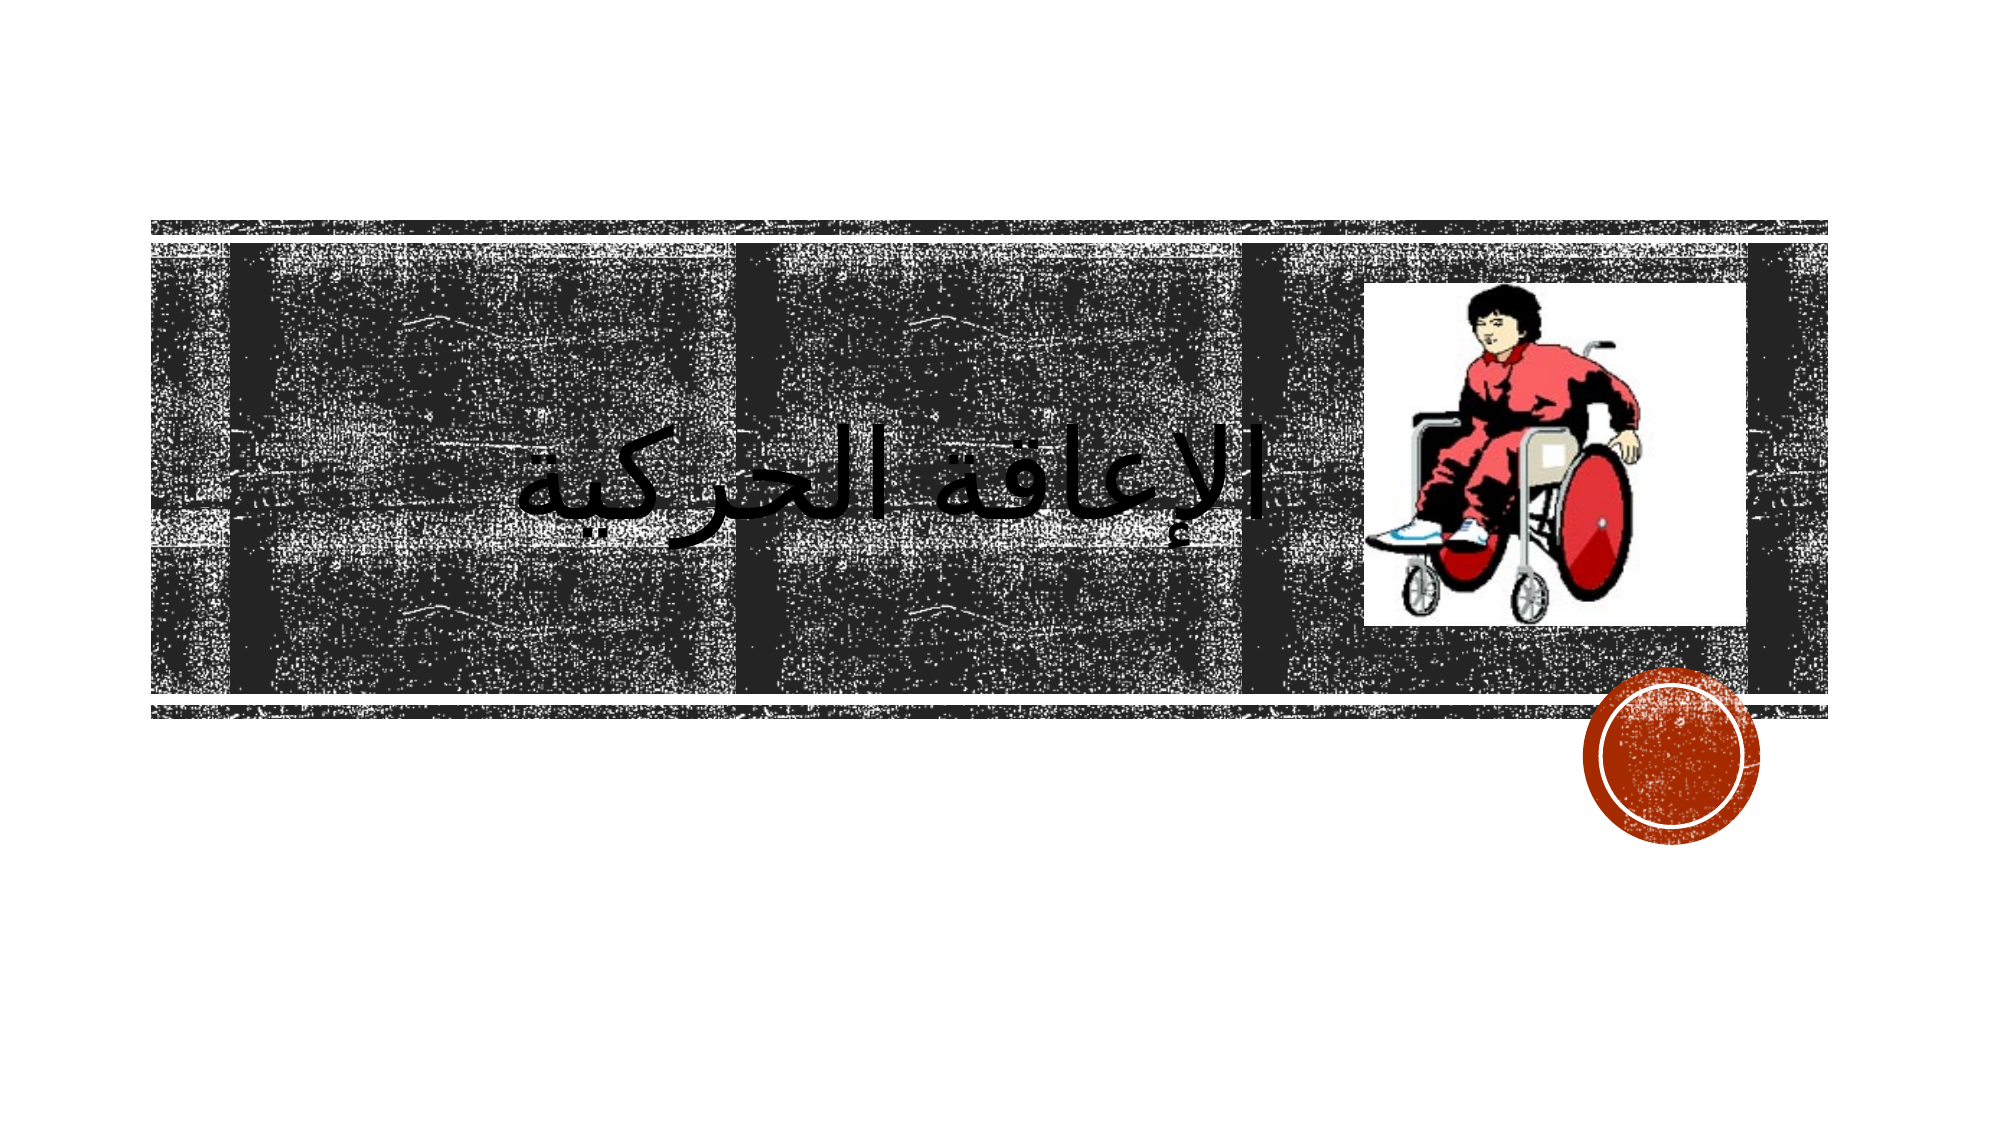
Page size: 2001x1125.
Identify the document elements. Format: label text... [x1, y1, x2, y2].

picture [1364, 283, 1746, 626]
title الإعاقة الحركية [172, 234, 1808, 733]
